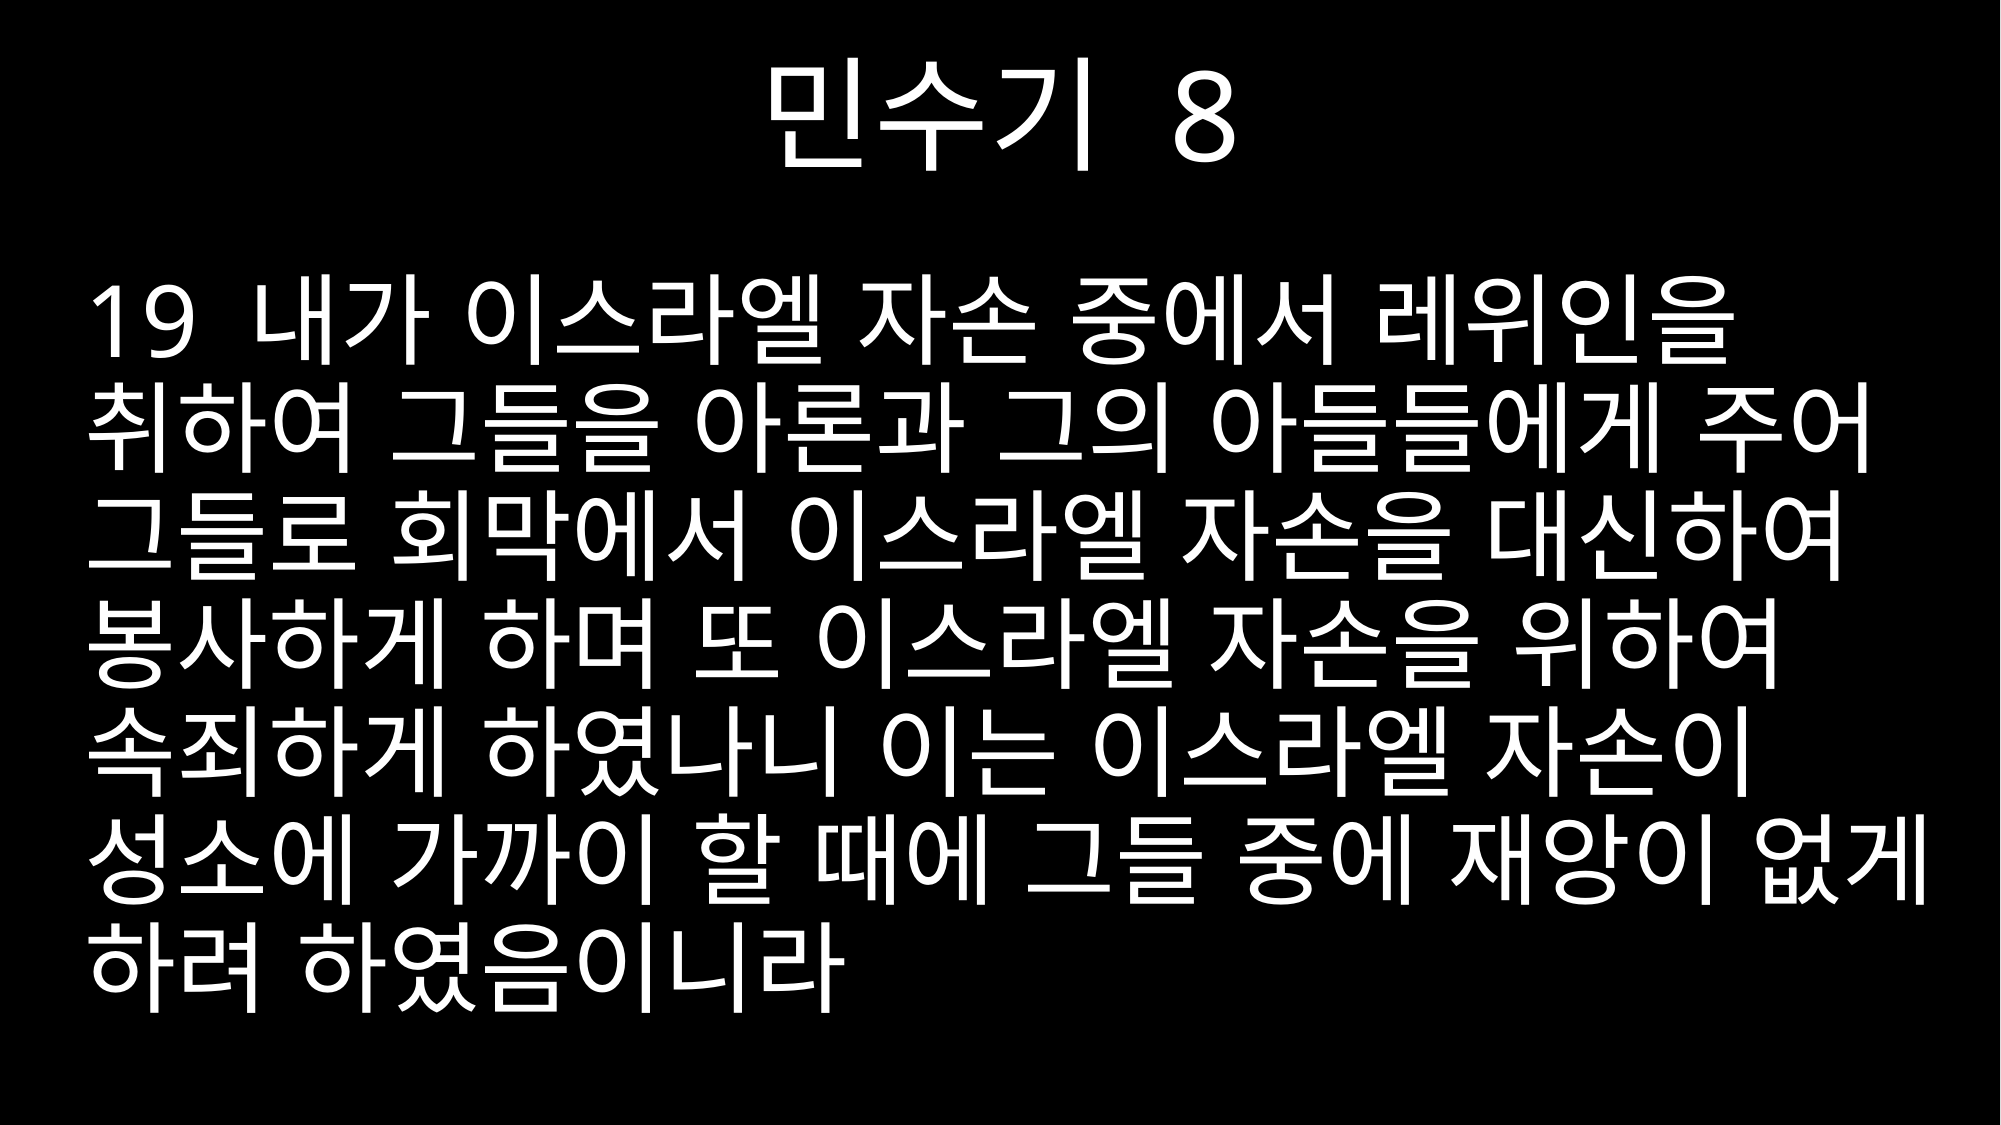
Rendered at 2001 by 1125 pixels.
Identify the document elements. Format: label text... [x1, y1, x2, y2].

footer 민수기 8 [0, 32, 2000, 192]
list 19 내가 이스라엘 자손 중에서 레위인을 취하여 그들을 아론과 그의 아들들에게 주어 그들로 회막에서 이스라엘 자손을 대신하여 봉사하게 하며 또 이스라엘 자손을 위하여 속죄하게 하였나니 이는 이스라엘 자손이 성소에 가까이 할 때에 그들 중에 재앙이 없게 하려 하였음이니라 [69, 263, 1953, 423]
picture [0, 0, 2001, 1125]
